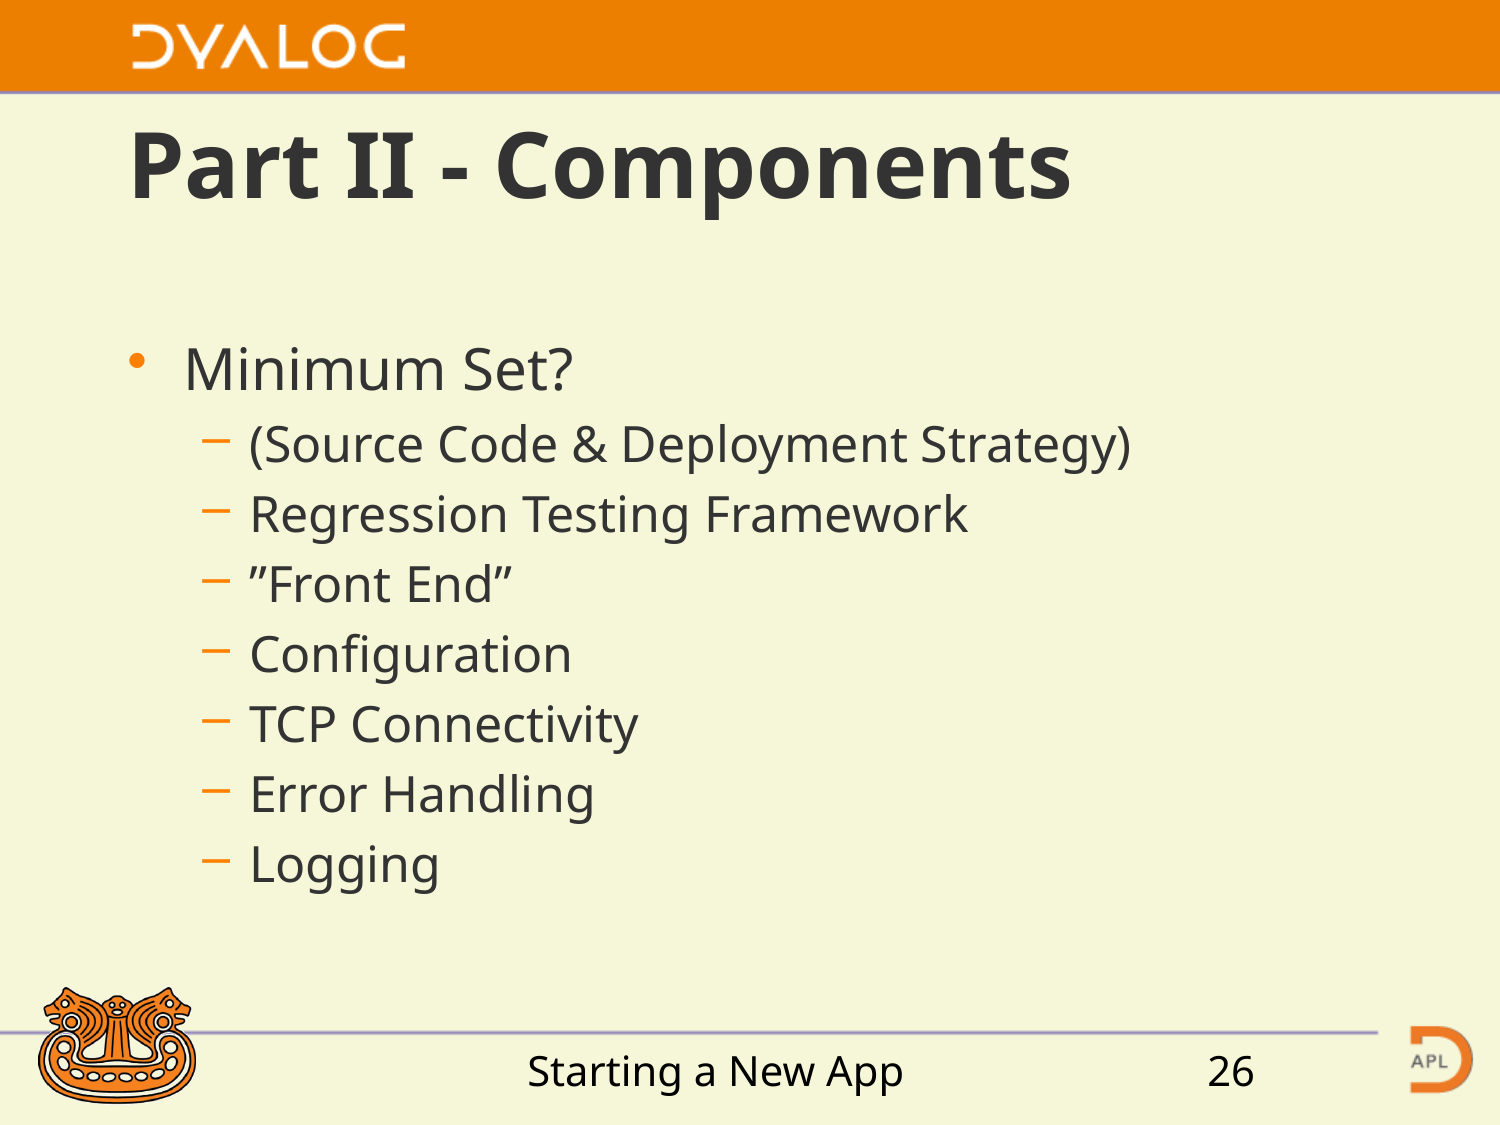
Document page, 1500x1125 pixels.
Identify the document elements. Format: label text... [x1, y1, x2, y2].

footer Starting a New App [512, 1037, 988, 1113]
list Minimum Set? (Source Code & Deployment Strategy) Regression Testing Framework ”Front End” Configuration TCP Connectivity Error Handling Logging [112, 324, 1388, 1000]
slide_number 26 [1074, 1037, 1388, 1113]
title Part II - Components [112, 99, 1388, 288]
picture [0, 0, 1500, 1125]
slide_number [112, 1037, 425, 1113]
